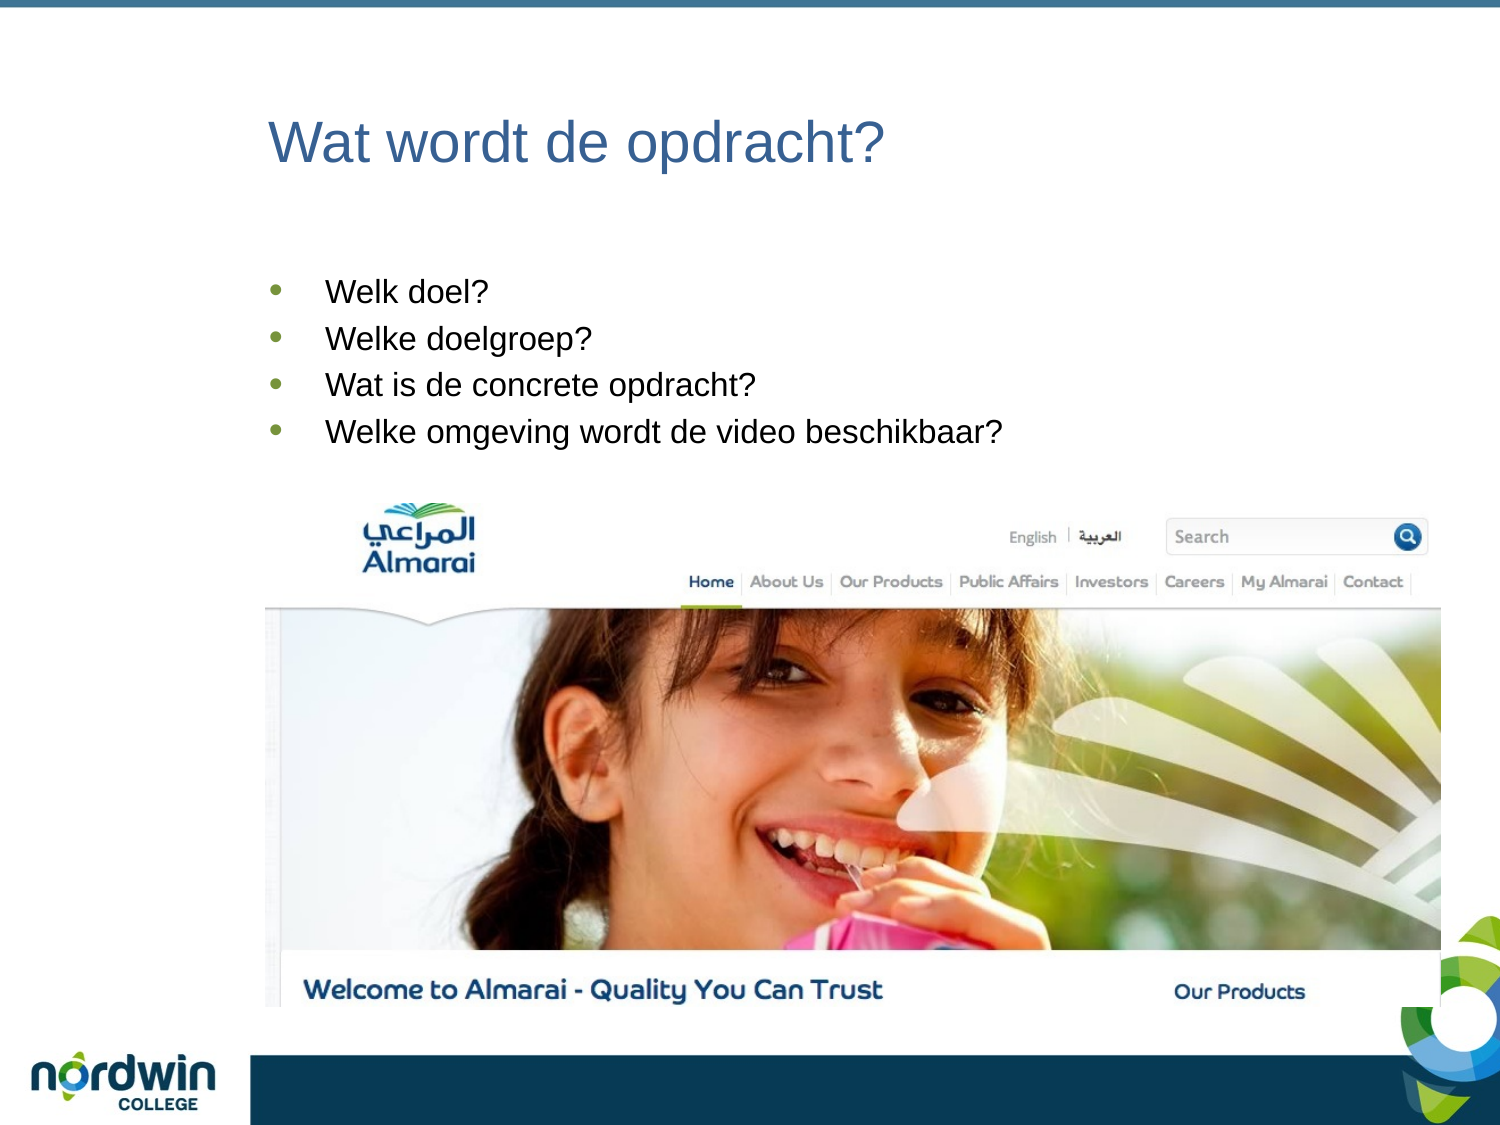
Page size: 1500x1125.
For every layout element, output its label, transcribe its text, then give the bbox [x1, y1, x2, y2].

title Wat wordt de opdracht? [253, 45, 1433, 233]
list Welk doel? Welke doelgroep? Wat is de concrete opdracht? Welke omgeving wordt de video beschikbaar? [253, 262, 1425, 1005]
picture [0, 0, 1500, 1125]
